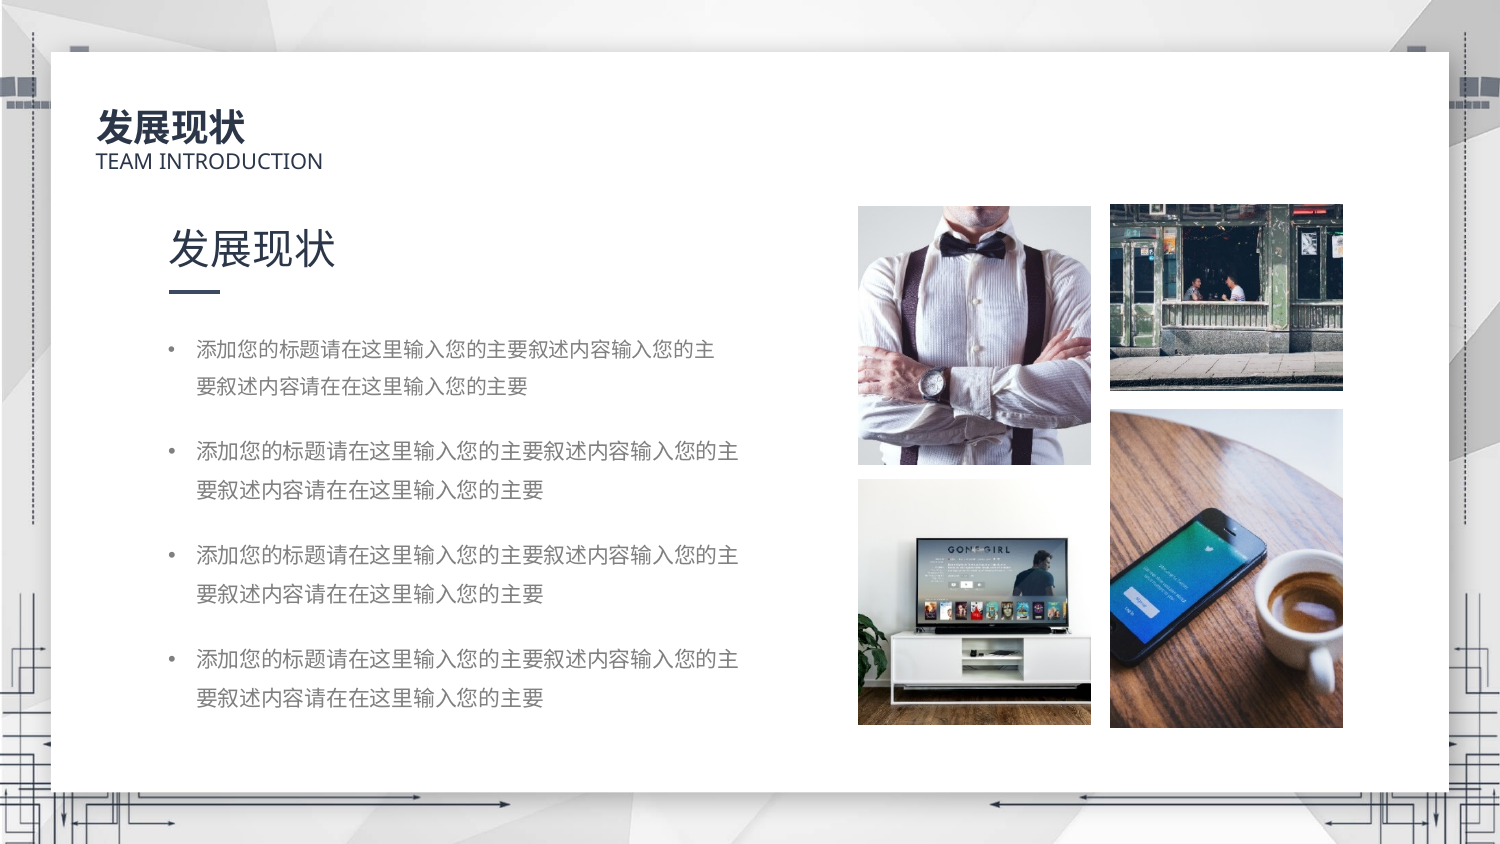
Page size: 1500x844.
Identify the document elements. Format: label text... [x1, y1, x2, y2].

text_box 添加您的标题请在这里输入您的主要叙述内容输入您的主要叙述内容请在在这里输入您的主要 [153, 417, 777, 511]
picture [0, 0, 1500, 844]
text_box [95, 92, 340, 179]
text_box 添加您的标题请在这里输入您的主要叙述内容输入您的主要叙述内容请在在这里输入您的主要 [153, 521, 777, 615]
text_box 添加您的标题请在这里输入您的主要叙述内容输入您的主要叙述内容请在在这里输入您的主要 [153, 316, 750, 407]
text_box 添加您的标题请在这里输入您的主要叙述内容输入您的主要叙述内容请在在这里输入您的主要 [153, 625, 777, 719]
text_box 发展现状 [154, 215, 351, 281]
